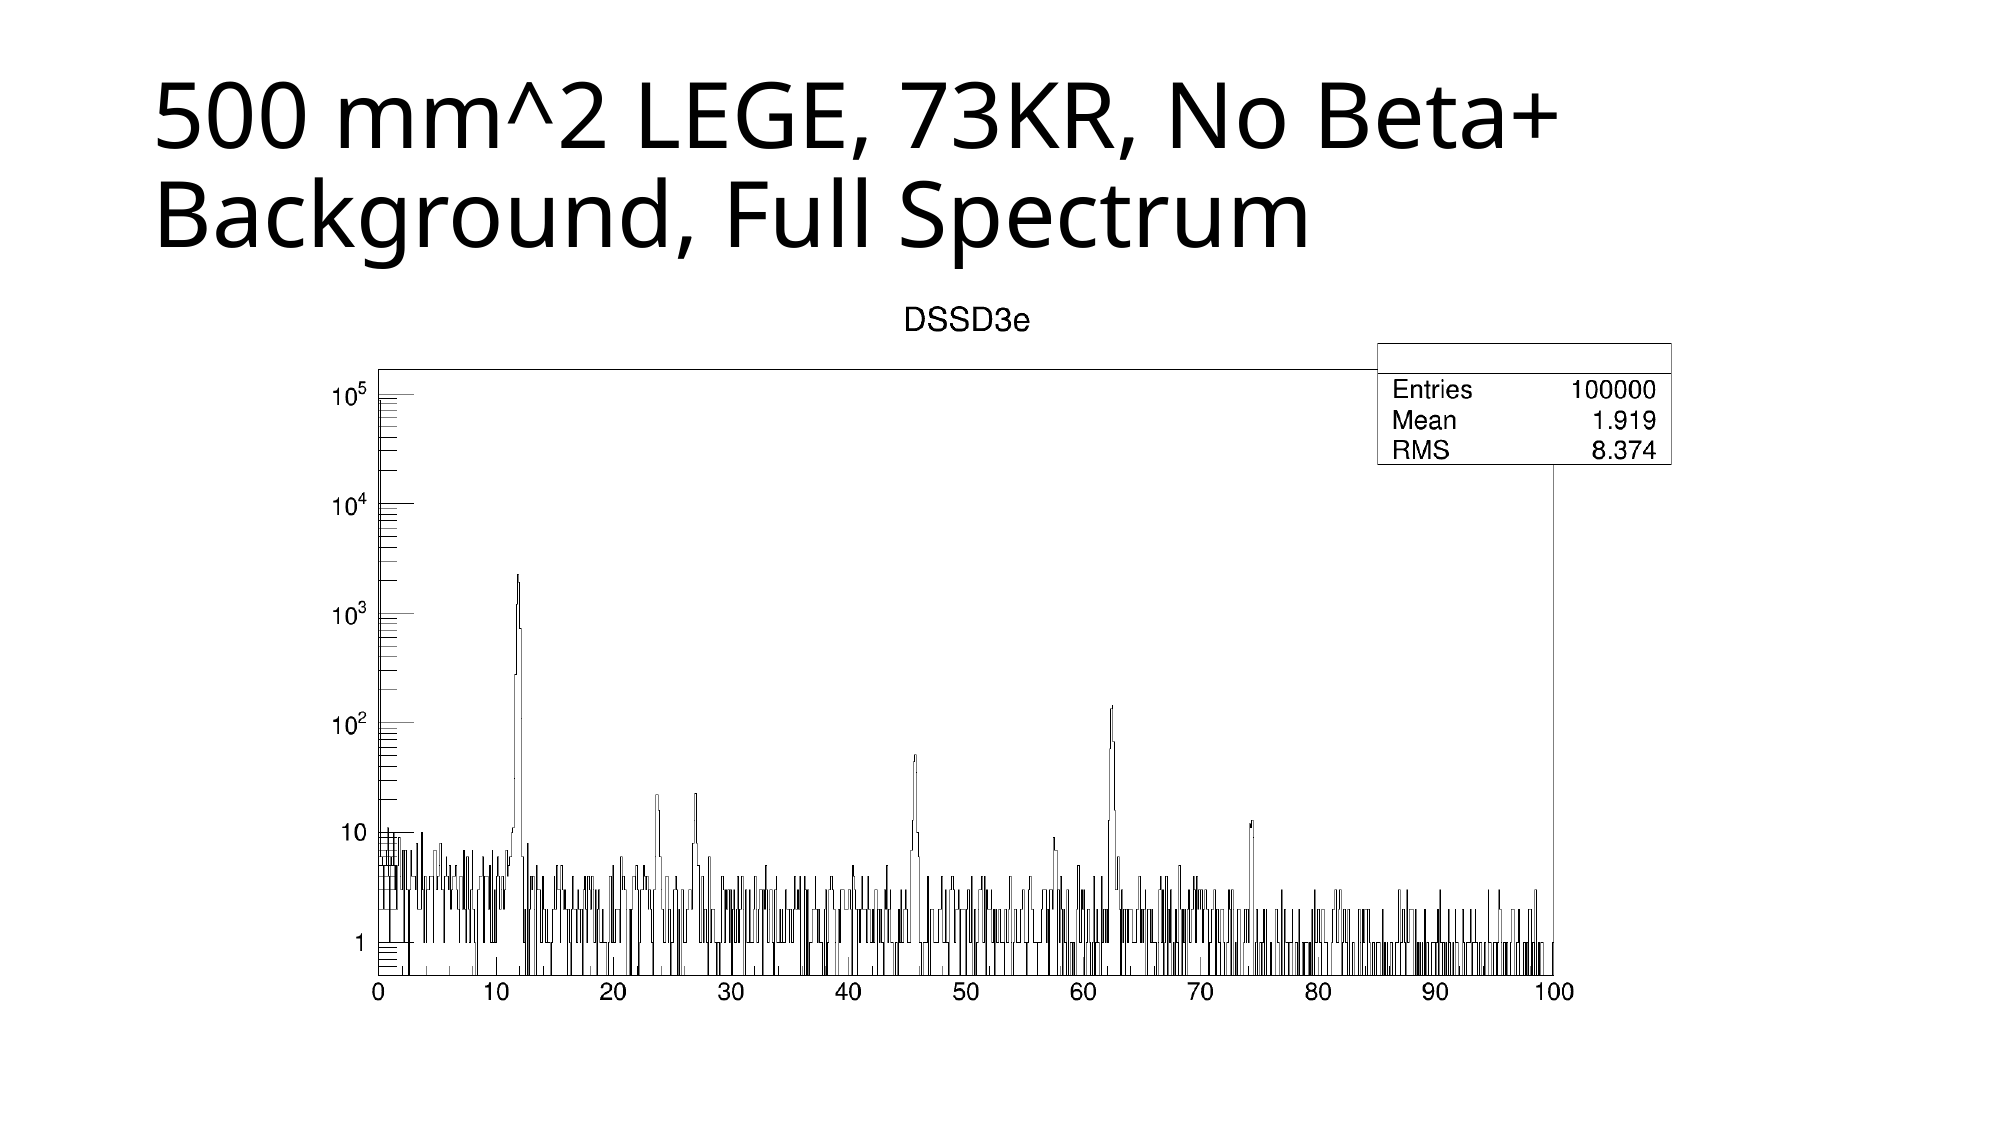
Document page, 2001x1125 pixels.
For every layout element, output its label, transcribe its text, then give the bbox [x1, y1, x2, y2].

title 500 mm^2 LEGE, 73KR, No Beta+ Background, Full Spectrum [137, 59, 1863, 278]
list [319, 299, 1681, 1014]
